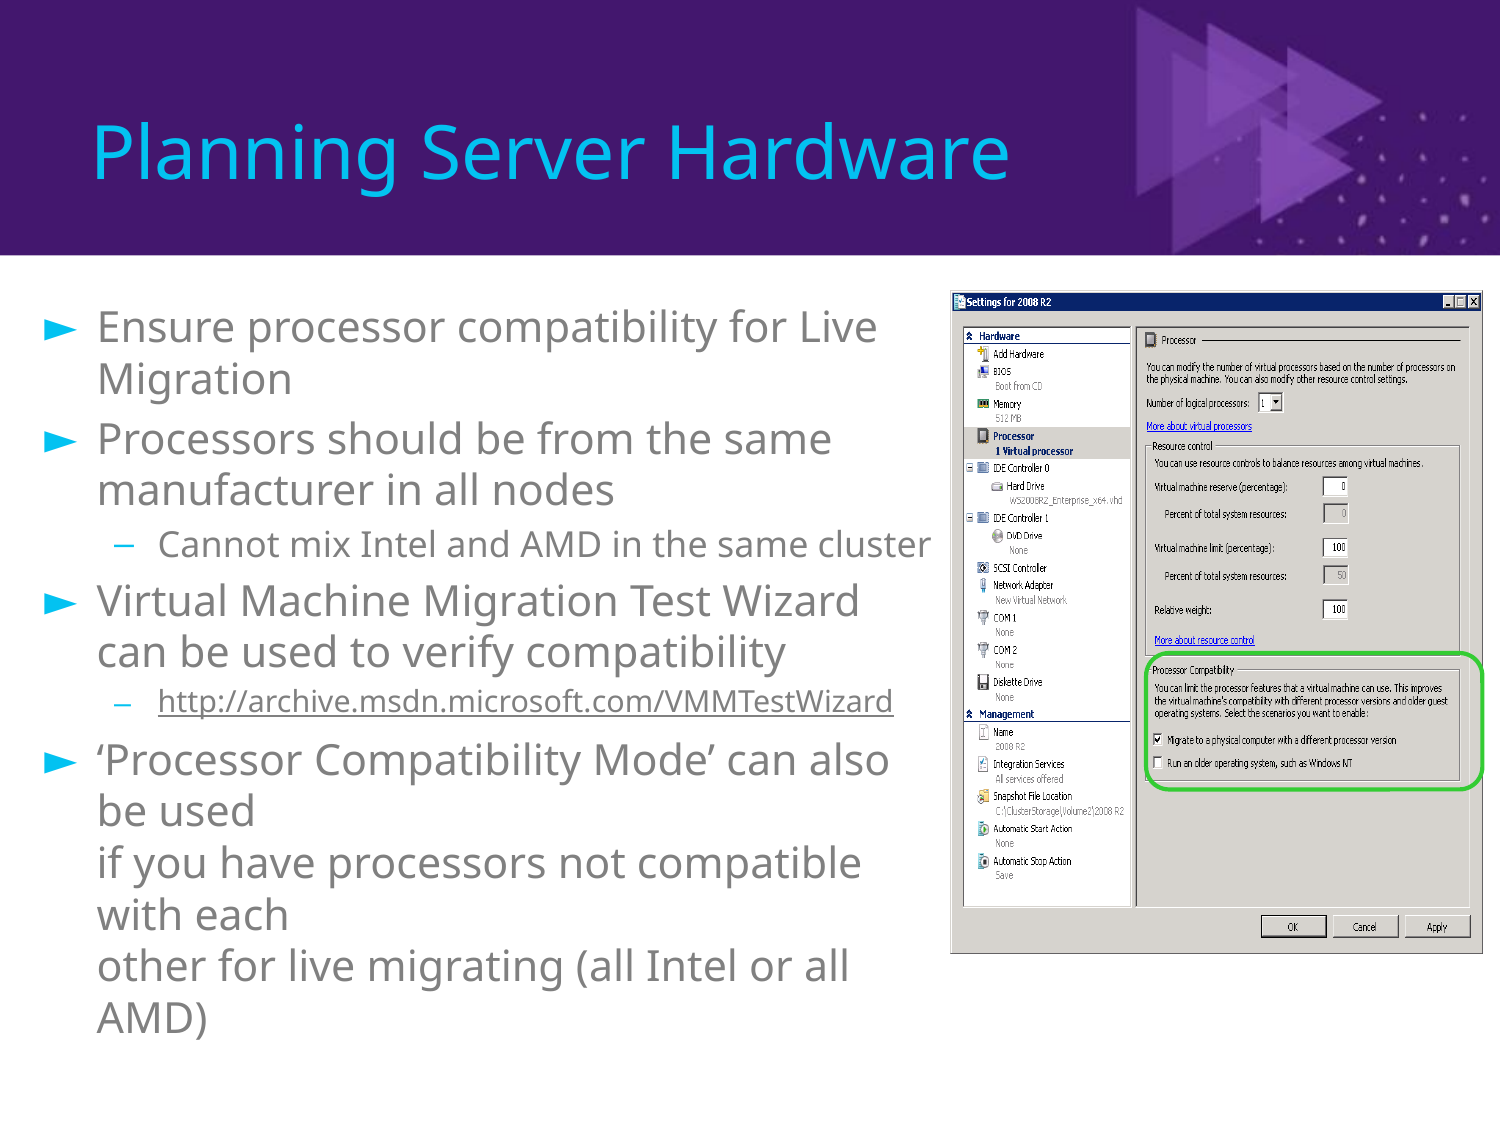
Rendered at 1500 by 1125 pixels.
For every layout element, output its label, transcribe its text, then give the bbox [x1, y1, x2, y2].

picture [0, 0, 1500, 255]
title Planning Server Hardware [75, 56, 1425, 244]
picture [950, 289, 1483, 955]
list Ensure processor compatibility for Live Migration Processors should be from the same manufacturer in all nodes Cannot mix Intel and AMD in the same cluster Virtual Machine Migration Test Wizard can be used to verify compatibility http://archive.msdn.microsoft.com/VMMTestWizard ‘Processor Compatibility Mode’ can also be used if you have processors not compatible with each other for live migrating (all Intel or all AMD) [29, 292, 951, 1072]
